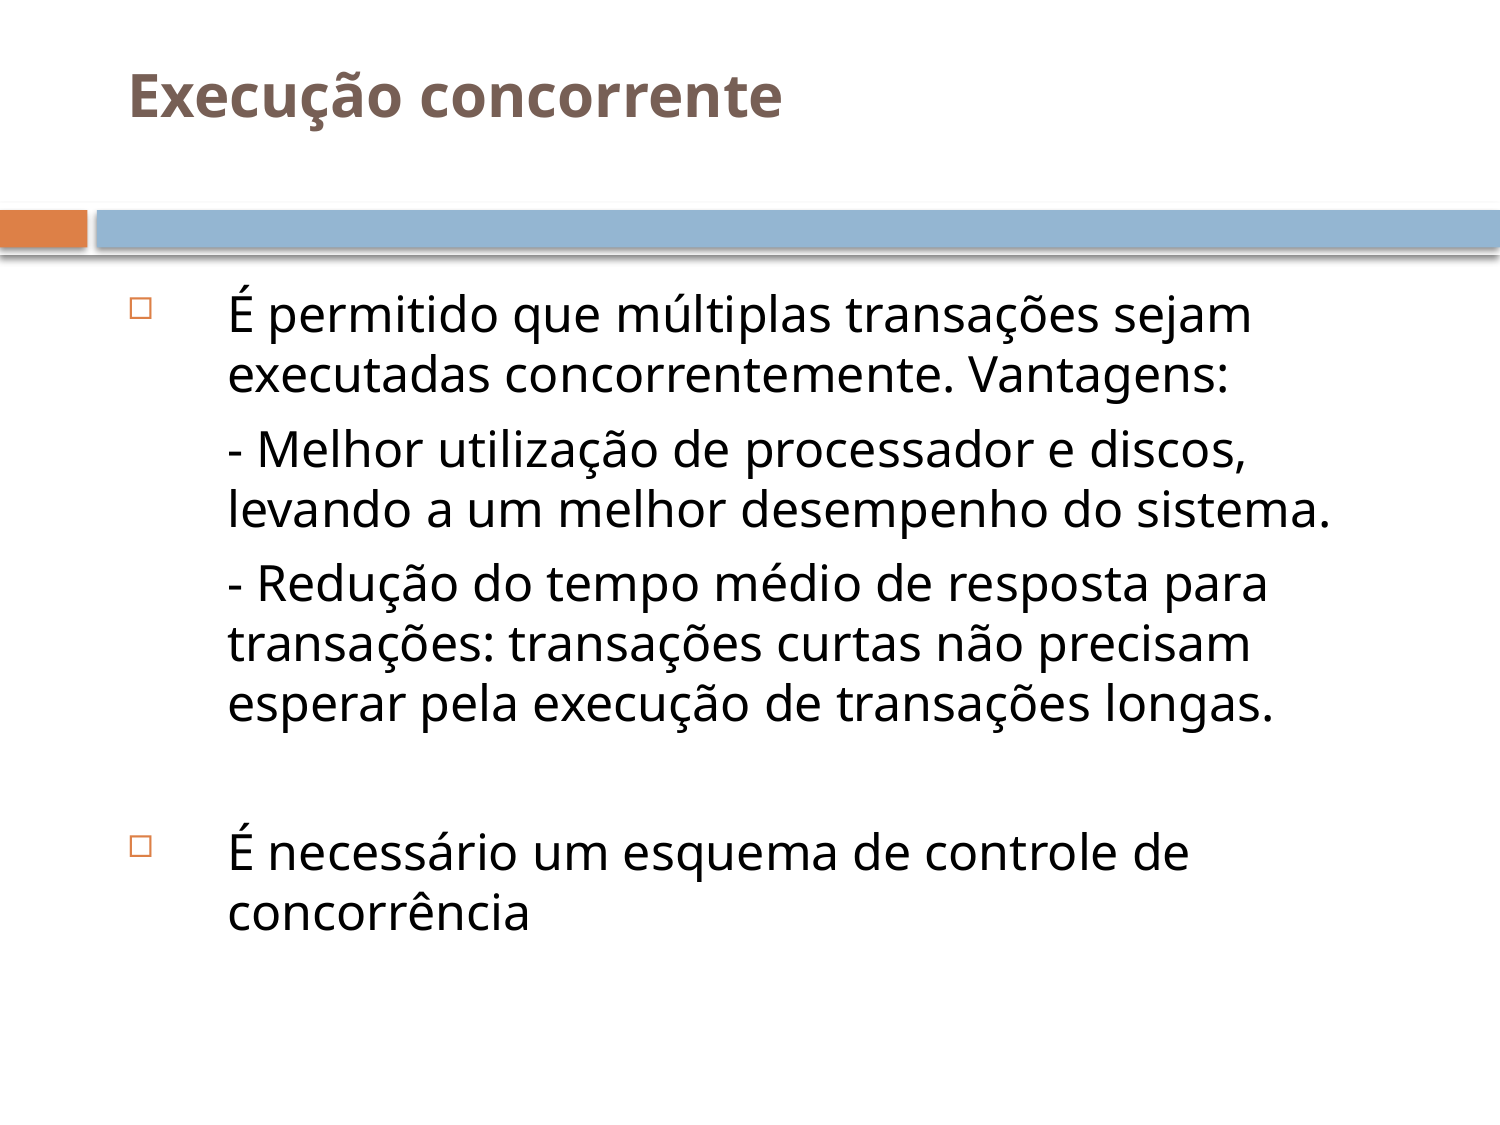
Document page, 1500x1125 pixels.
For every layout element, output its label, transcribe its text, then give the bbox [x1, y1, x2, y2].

list É permitido que múltiplas transações sejam executadas concorrentemente. Vantagens: - Melhor utilização de processador e discos, levando a um melhor desempenho do sistema. - Redução do tempo médio de resposta para transações: transações curtas não precisam esperar pela execução de transações longas. É necessário um esquema de controle de concorrência [112, 275, 1388, 1038]
title Execução concorrente [112, 50, 1388, 138]
